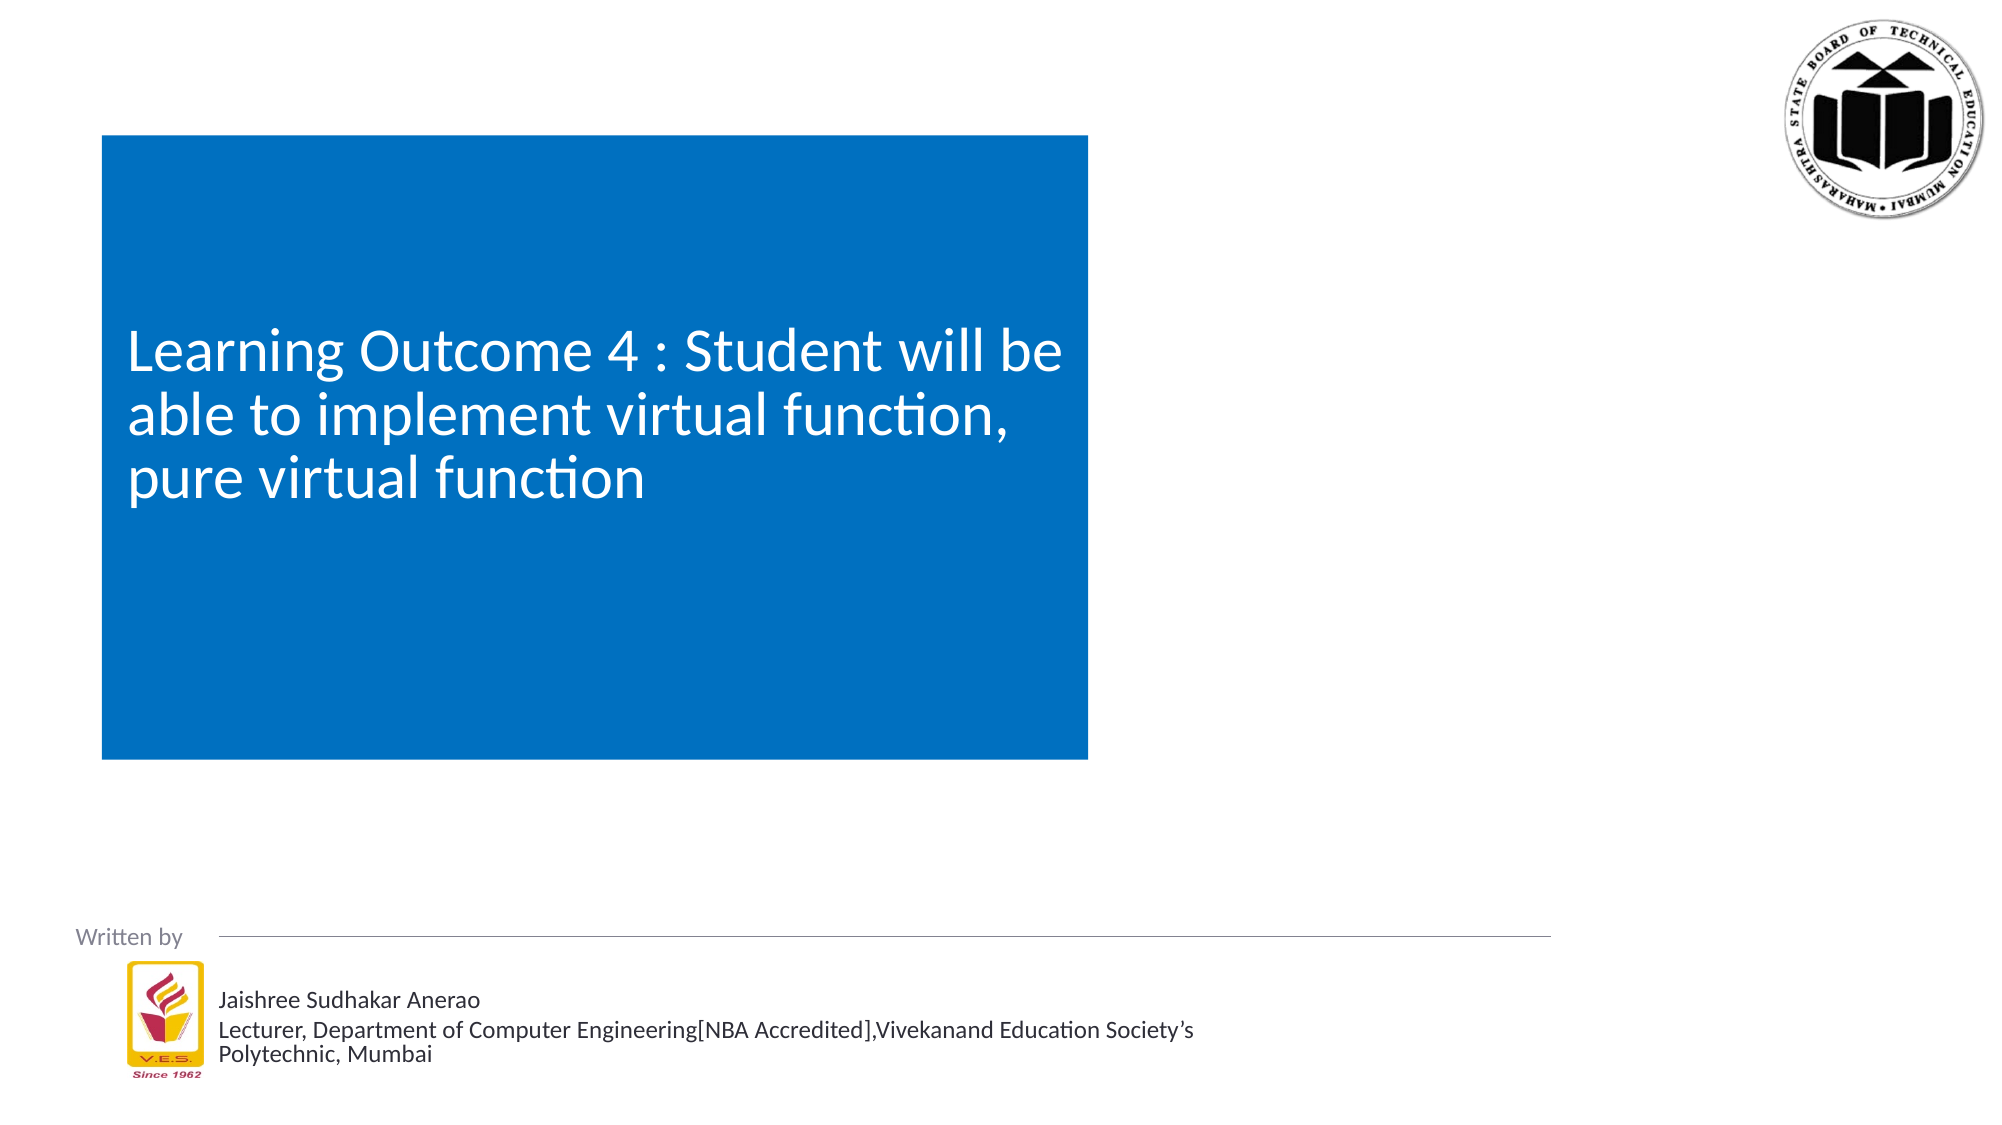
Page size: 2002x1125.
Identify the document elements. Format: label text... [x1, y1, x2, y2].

list Lecturer, Department of Computer Engineering[NBA Accredited],Vivekanand Education Society’s Polytechnic, Mumbai [218, 1019, 1226, 1050]
picture [126, 961, 204, 1079]
picture [1764, 0, 2001, 237]
list Jaishree Sudhakar Anerao [218, 987, 726, 1017]
title Learning Outcome 4 : Student will be able to implement virtual function, pure virtual function [127, 320, 1087, 524]
